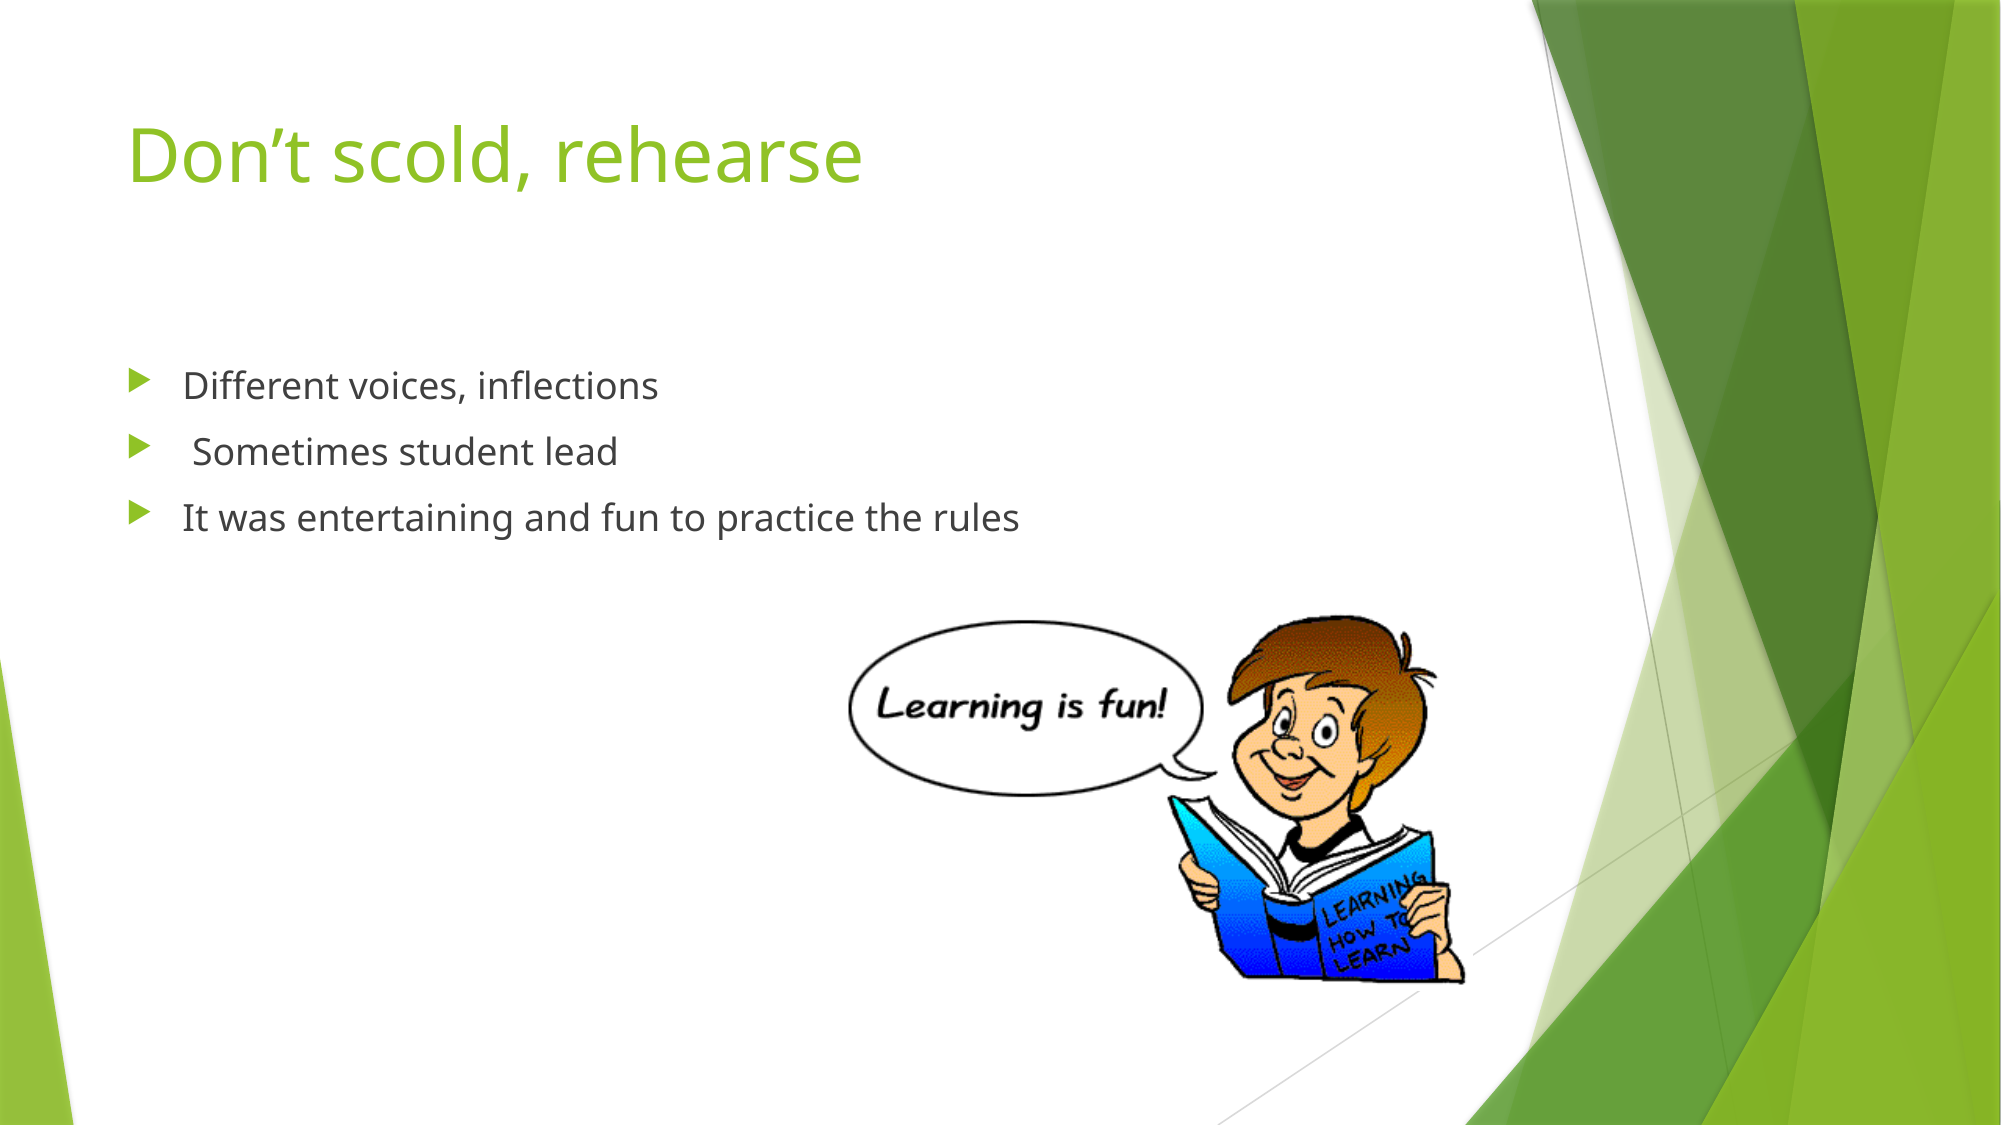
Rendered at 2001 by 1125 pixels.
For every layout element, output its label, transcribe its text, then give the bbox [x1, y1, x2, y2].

title Don’t scold, rehearse [111, 99, 1522, 317]
picture [815, 607, 1473, 992]
list Different voices, inflections Sometimes student lead It was entertaining and fun to practice the rules [111, 354, 1522, 992]
